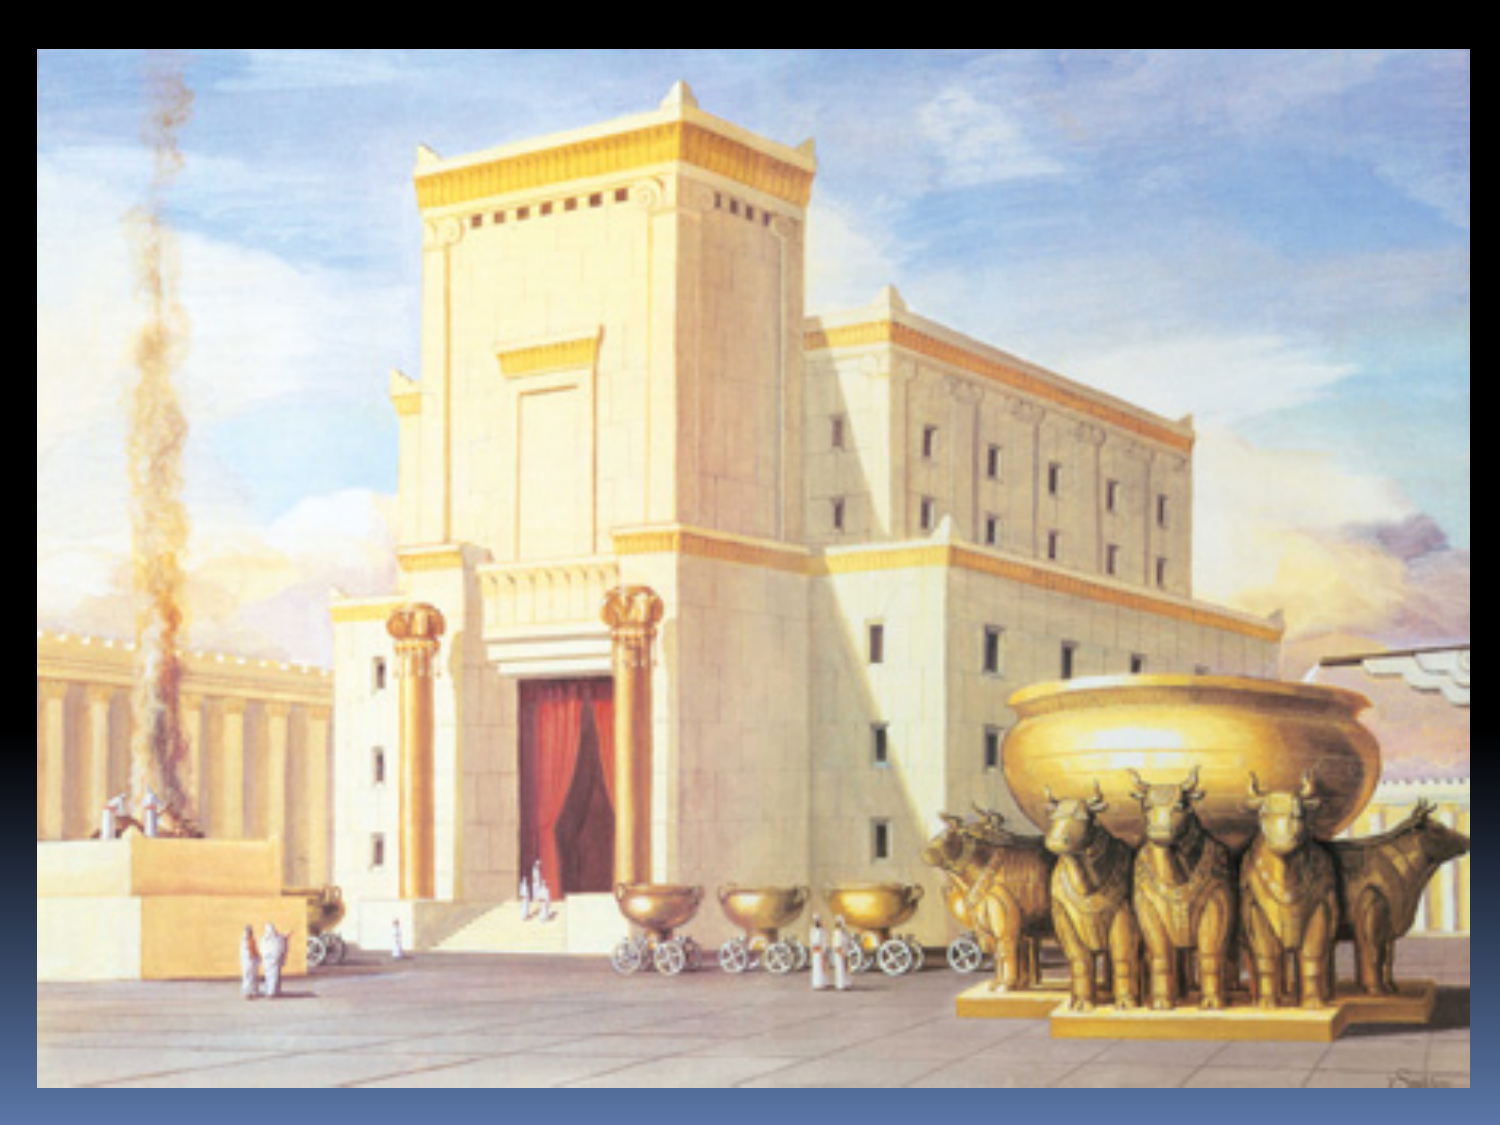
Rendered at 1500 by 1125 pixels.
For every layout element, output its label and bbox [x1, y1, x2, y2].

picture [37, 49, 1471, 1088]
